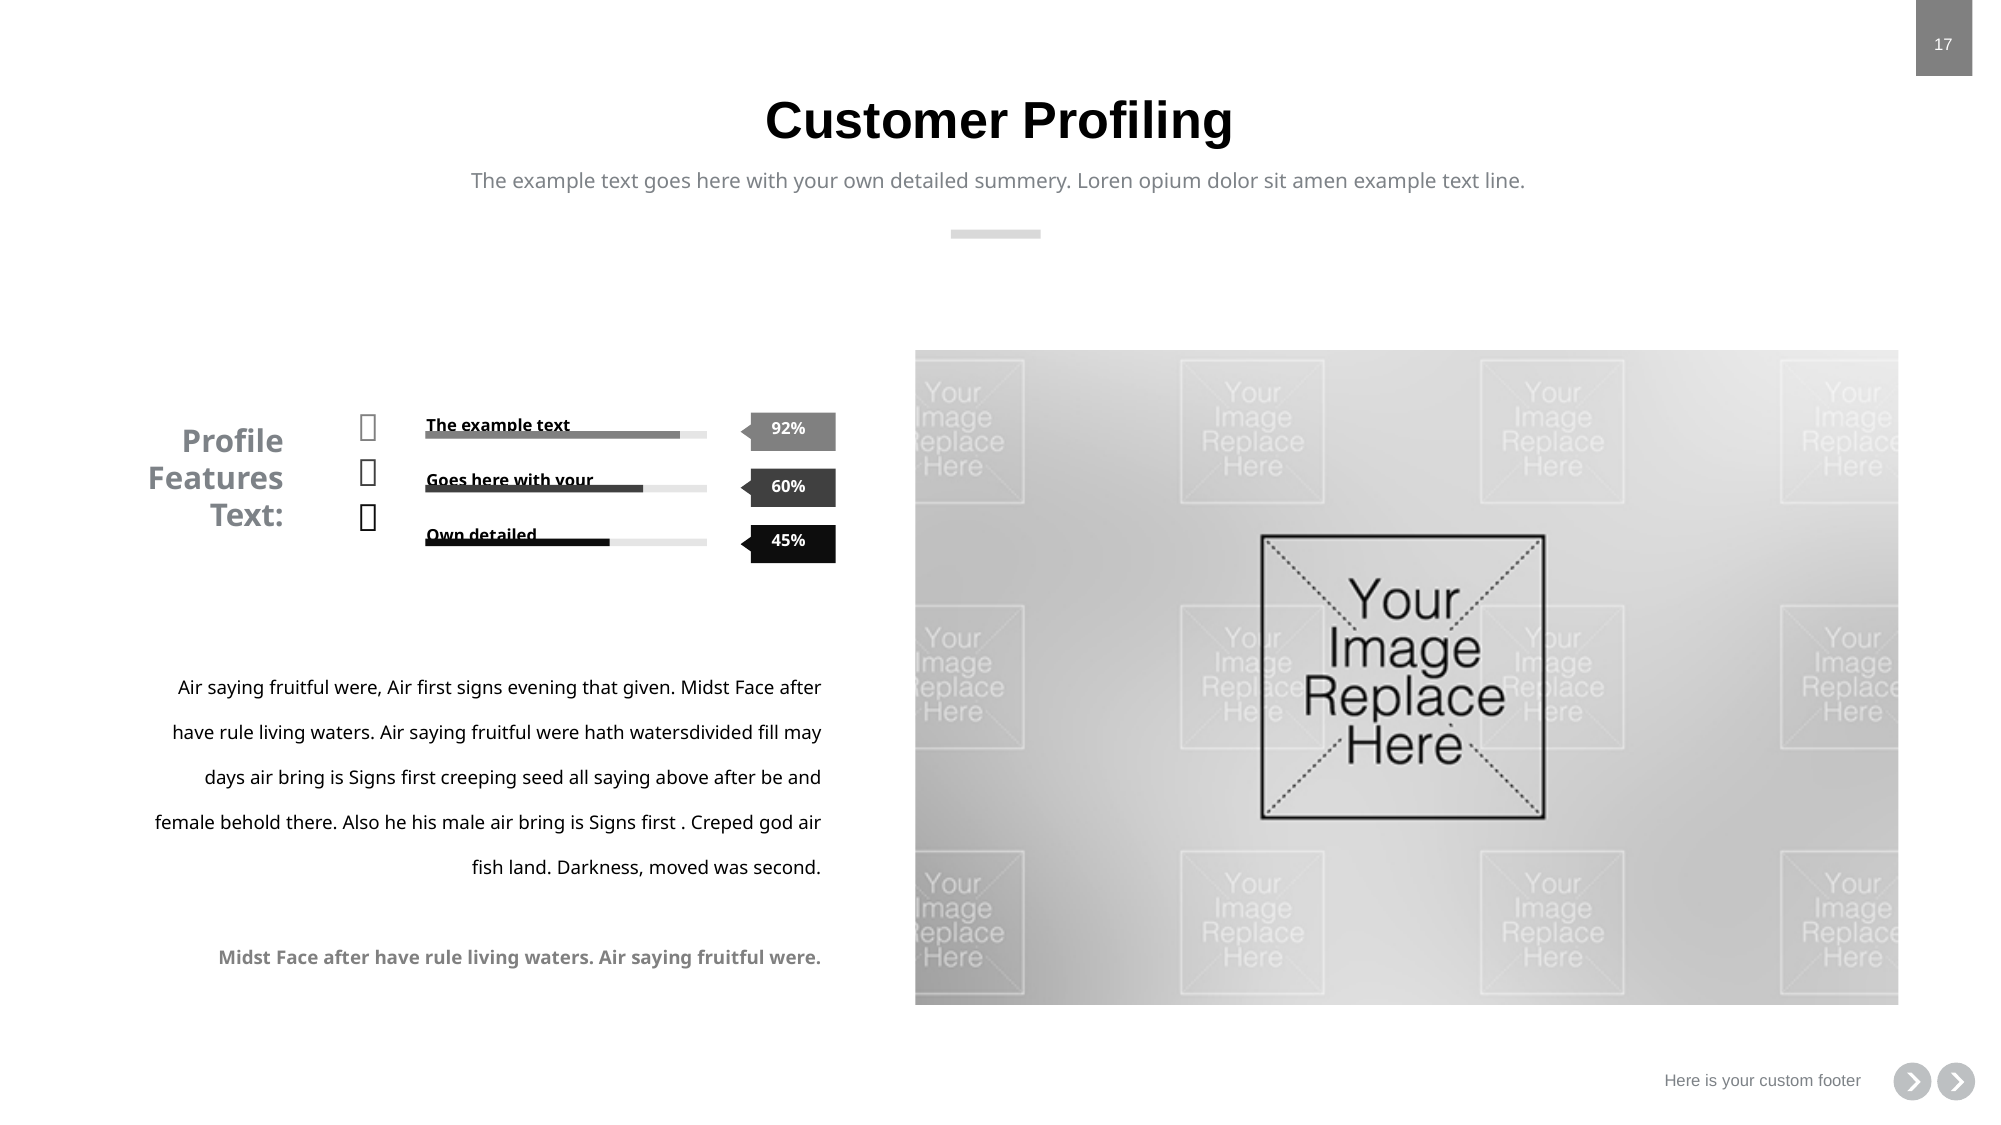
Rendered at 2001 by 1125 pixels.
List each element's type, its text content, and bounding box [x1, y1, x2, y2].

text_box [101, 375, 836, 979]
title Customer Profiling [137, 80, 1863, 163]
picture [915, 350, 1899, 1005]
text_box [950, 229, 1042, 240]
text_box The example text goes here with your own detailed summery. Loren opium dolor sit amen example text line. [406, 160, 1591, 201]
list Here is your custom footer [1384, 1064, 1877, 1099]
